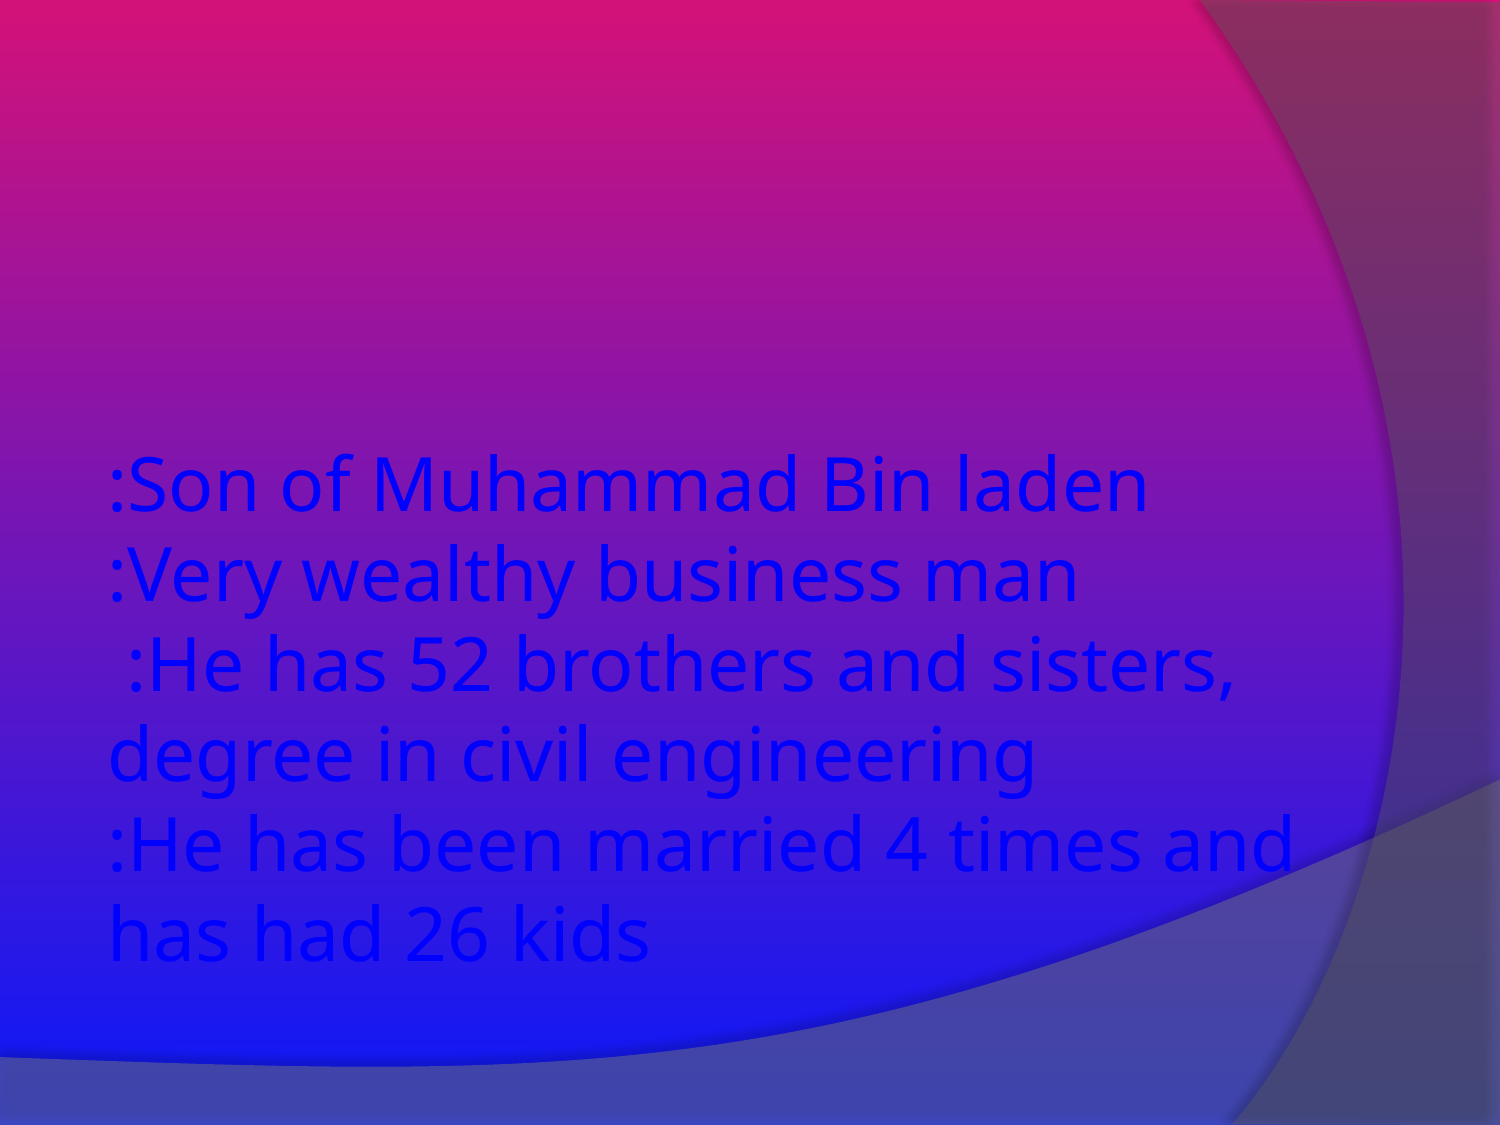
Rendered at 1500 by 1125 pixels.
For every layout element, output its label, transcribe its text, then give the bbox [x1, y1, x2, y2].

title :Son of Muhammad Bin laden :Very wealthy business man :He has 52 brothers and sisters, degree in civil engineering :He has been married 4 times and has had 26 kids [99, 612, 1326, 800]
